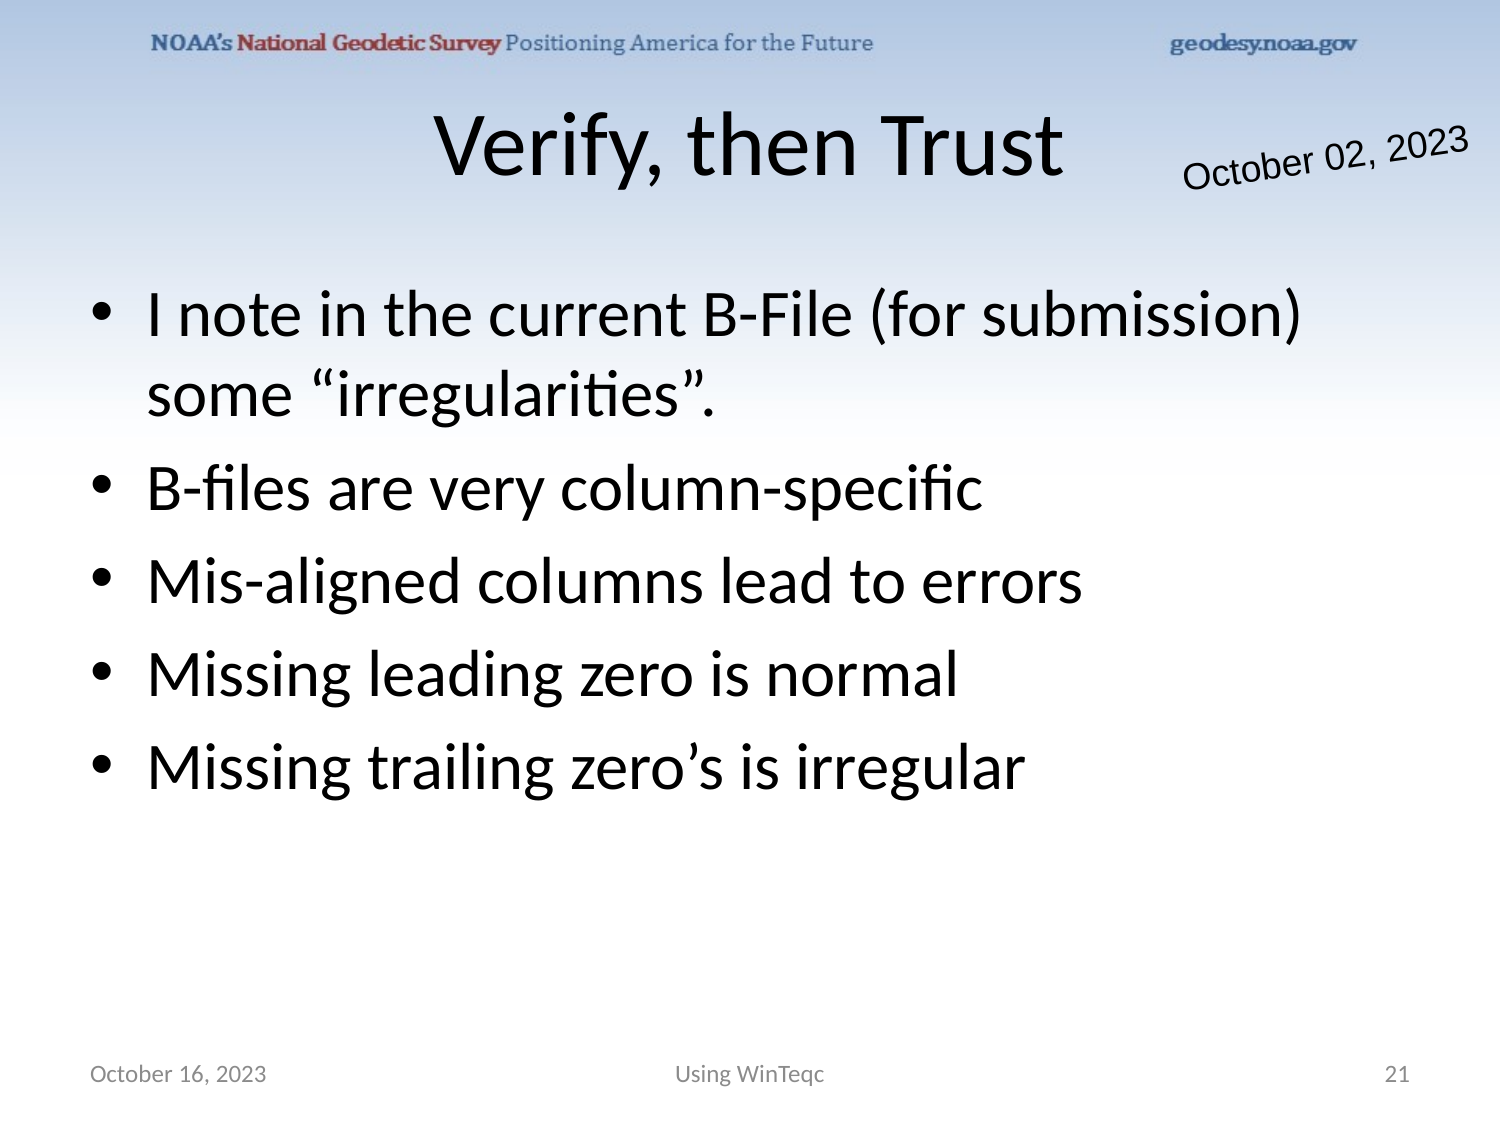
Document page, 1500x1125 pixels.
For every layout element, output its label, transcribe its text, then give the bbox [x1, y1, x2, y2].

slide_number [75, 1042, 425, 1103]
list I note in the current B-File (for submission) some “irregularities”. B-files are very column-specific Mis-aligned columns lead to errors Missing leading zero is normal Missing trailing zero’s is irregular [75, 262, 1425, 1005]
footer Using WinTeqc [512, 1042, 988, 1103]
picture [0, 0, 1500, 1125]
text_box October 02, 2023 [1163, 102, 1500, 209]
slide_number 21 [1074, 1042, 1425, 1103]
title Verify, then Trust [75, 45, 1425, 233]
